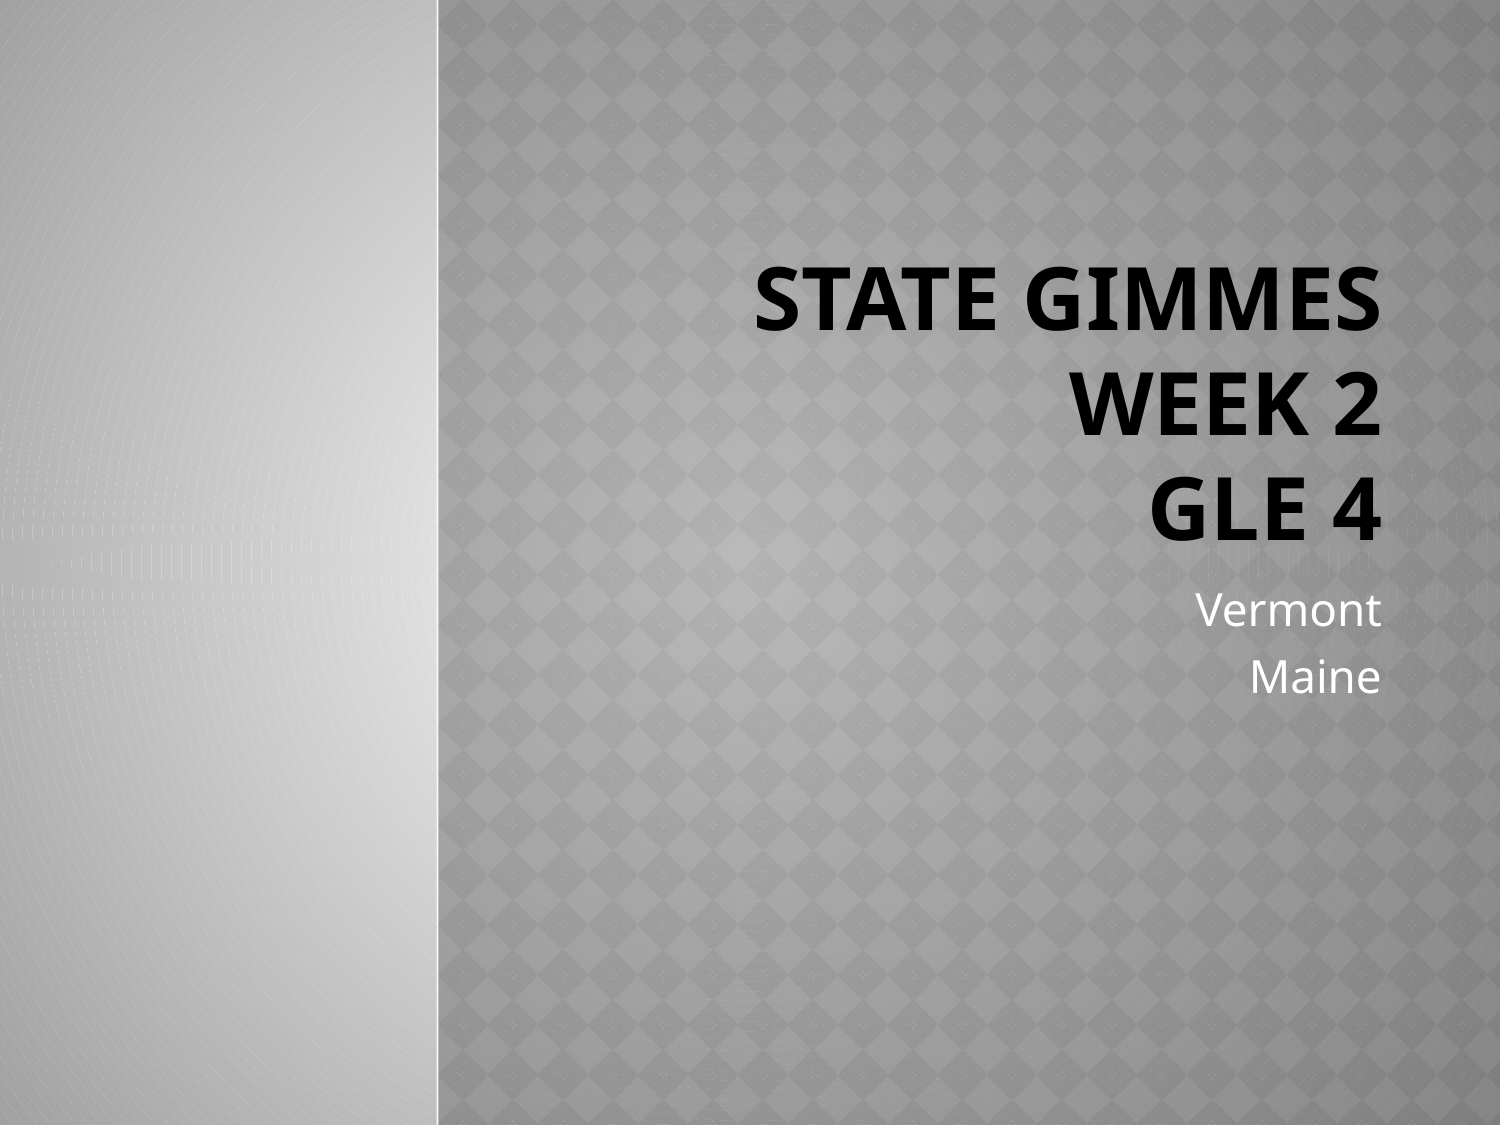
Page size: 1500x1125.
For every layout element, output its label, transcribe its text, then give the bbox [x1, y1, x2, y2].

subtitle Vermont Maine [550, 580, 1390, 762]
title State Gimmes Week 2 GLE 4 [552, 87, 1390, 558]
